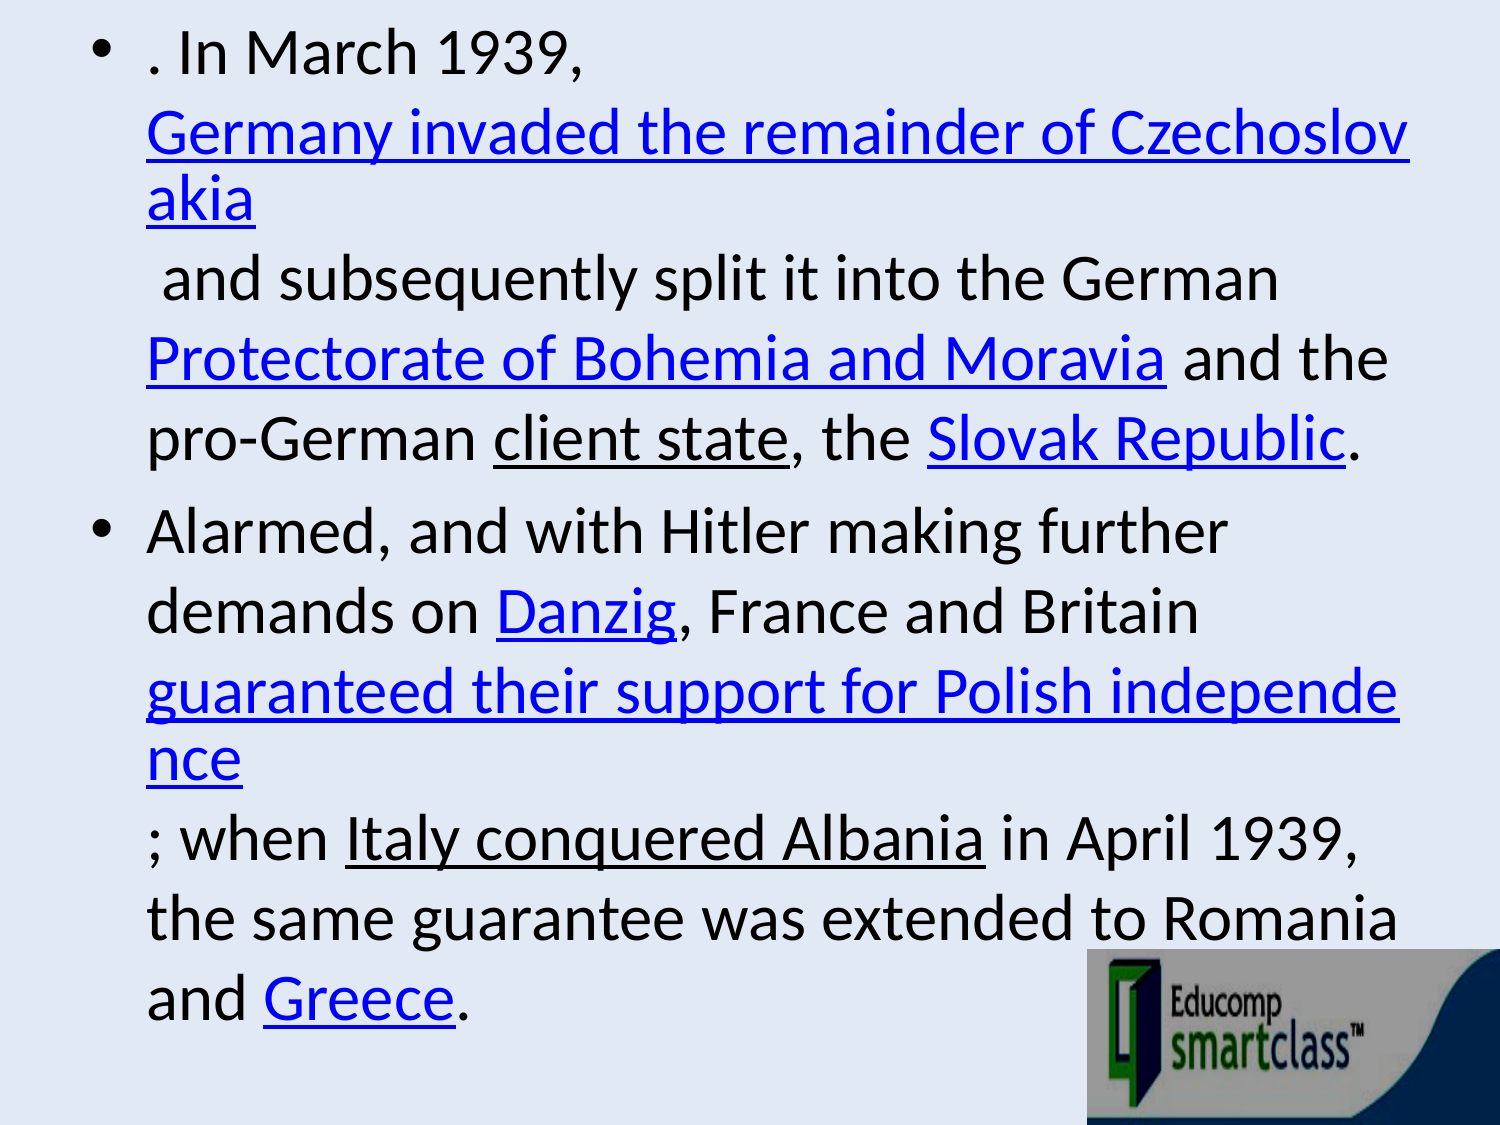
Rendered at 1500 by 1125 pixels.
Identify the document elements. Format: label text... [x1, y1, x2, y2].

list . In March 1939, Germany invaded the remainder of Czechoslovakia and subsequently split it into the German Protectorate of Bohemia and Moravia and the pro-German client state, the Slovak Republic. Alarmed, and with Hitler making further demands on Danzig, France and Britain guaranteed their support for Polish independence; when Italy conquered Albania in April 1939, the same guarantee was extended to Romania and Greece. [75, 0, 1425, 1005]
picture [1087, 949, 1500, 1125]
